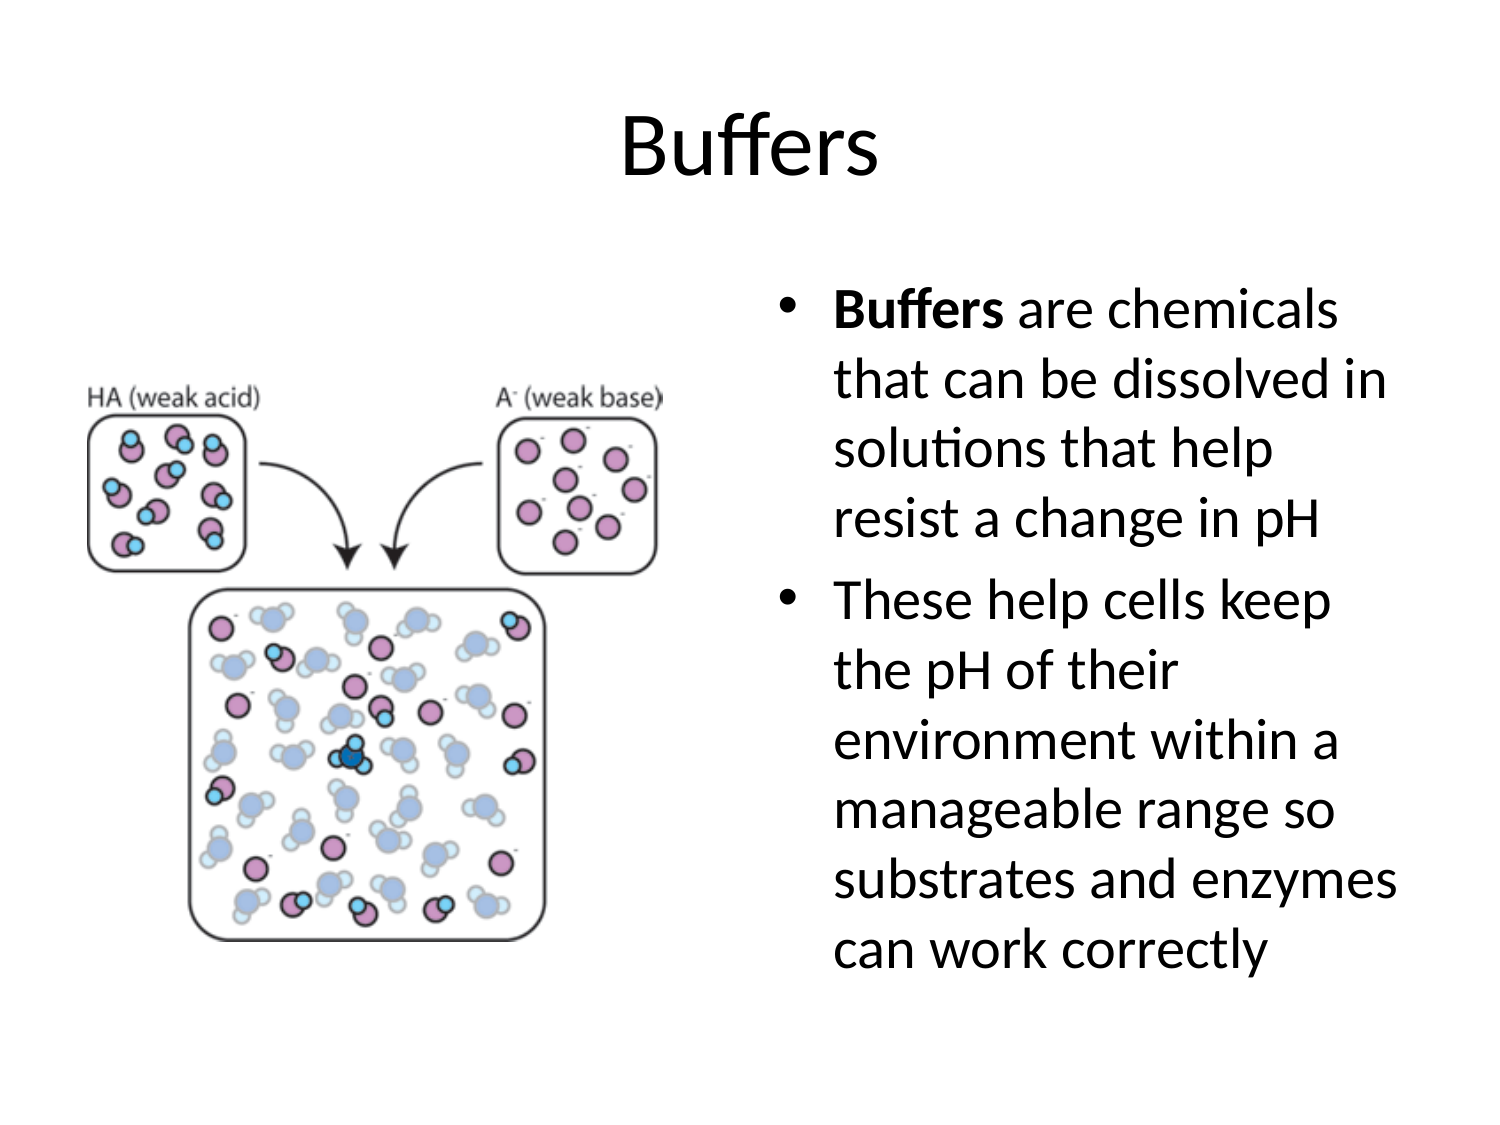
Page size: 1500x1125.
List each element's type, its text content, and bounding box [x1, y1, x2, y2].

title Buffers [75, 45, 1425, 233]
picture [87, 374, 663, 942]
list Buffers are chemicals that can be dissolved in solutions that help resist a change in pH These help cells keep the pH of their environment within a manageable range so substrates and enzymes can work correctly [762, 262, 1425, 1005]
